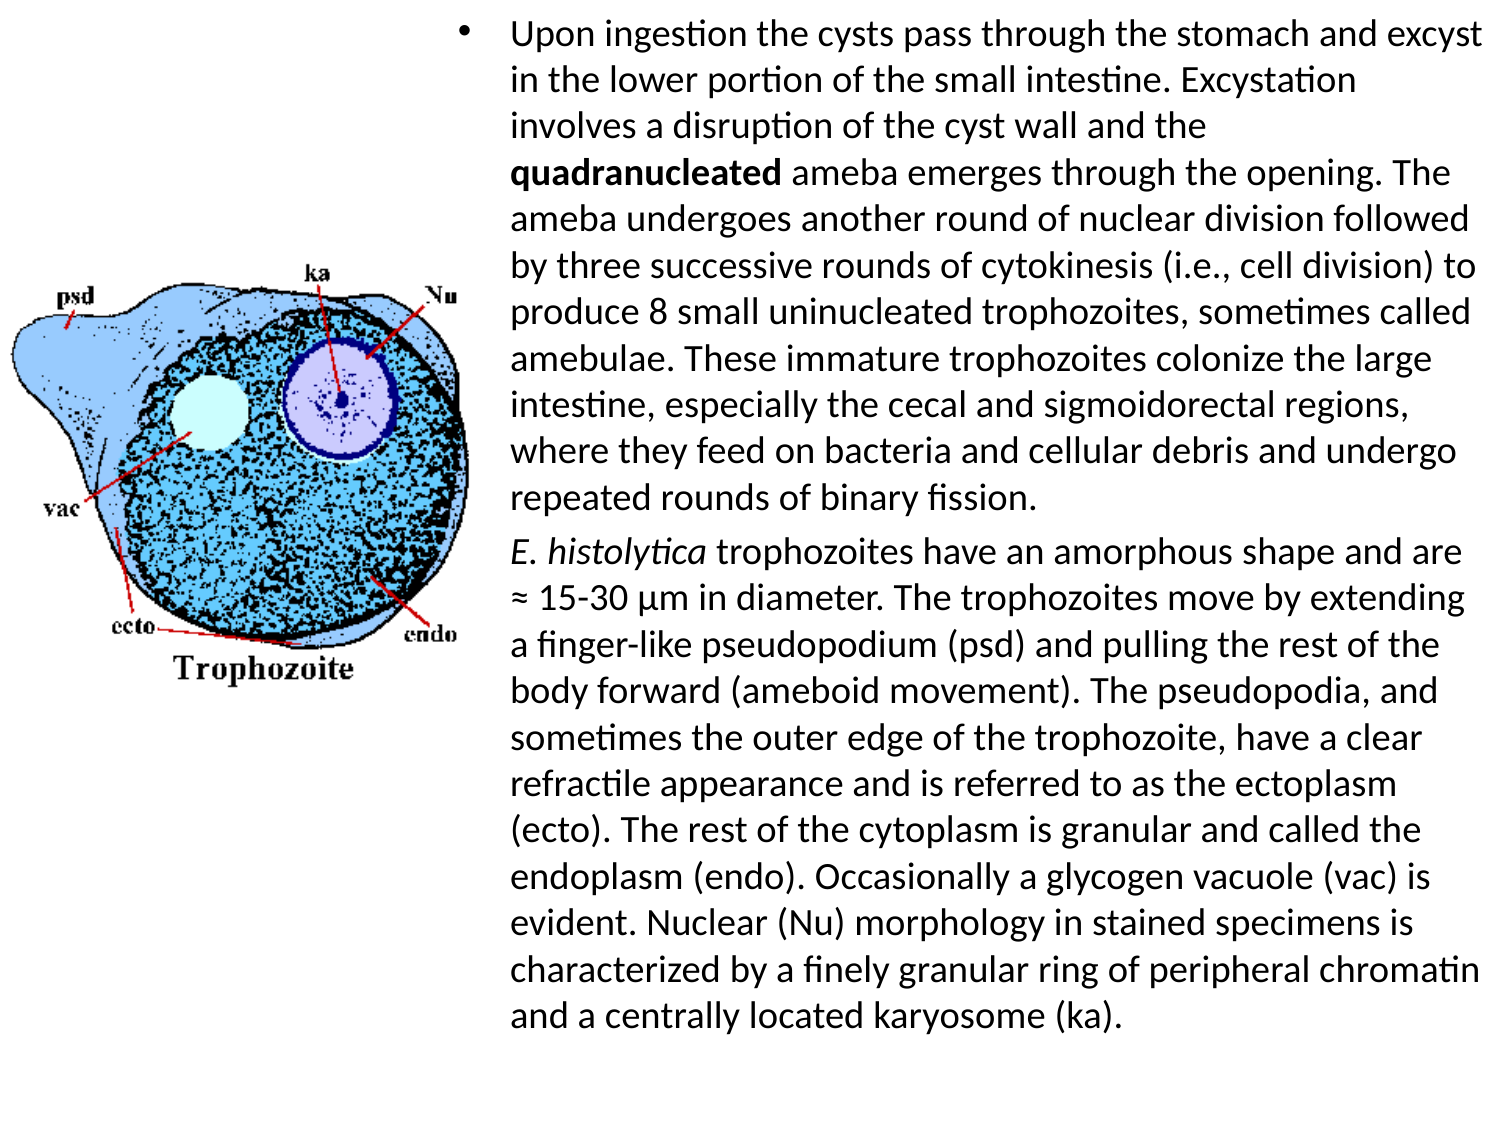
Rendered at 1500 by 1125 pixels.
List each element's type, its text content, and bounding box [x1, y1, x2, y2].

picture [0, 255, 480, 692]
list Upon ingestion the cysts pass through the stomach and excyst in the lower portion of the small intestine. Excystation involves a disruption of the cyst wall and the quadranucleated ameba emerges through the opening. The ameba undergoes another round of nuclear division followed by three successive rounds of cytokinesis (i.e., cell division) to produce 8 small uninucleated trophozoites, sometimes called amebulae. These immature trophozoites colonize the large intestine, especially the cecal and sigmoidorectal regions, where they feed on bacteria and cellular debris and undergo repeated rounds of binary fission. E. histolytica trophozoites have an amorphous shape and are ≈ 15-30 µm in diameter. The trophozoites move by extending a finger-like pseudopodium (psd) and pulling the rest of the body forward (ameboid movement). The pseudopodia, and sometimes the outer edge of the trophozoite, have a clear refractile appearance and is referred to as the ectoplasm (ecto). The rest of the cytoplasm is granular and called the endoplasm (endo). Occasionally a glycogen vacuole (vac) is evident. Nuclear (Nu) morphology in stained specimens is characterized by a finely granular ring of peripheral chromatin and a centrally located karyosome (ka). [442, 0, 1500, 1125]
